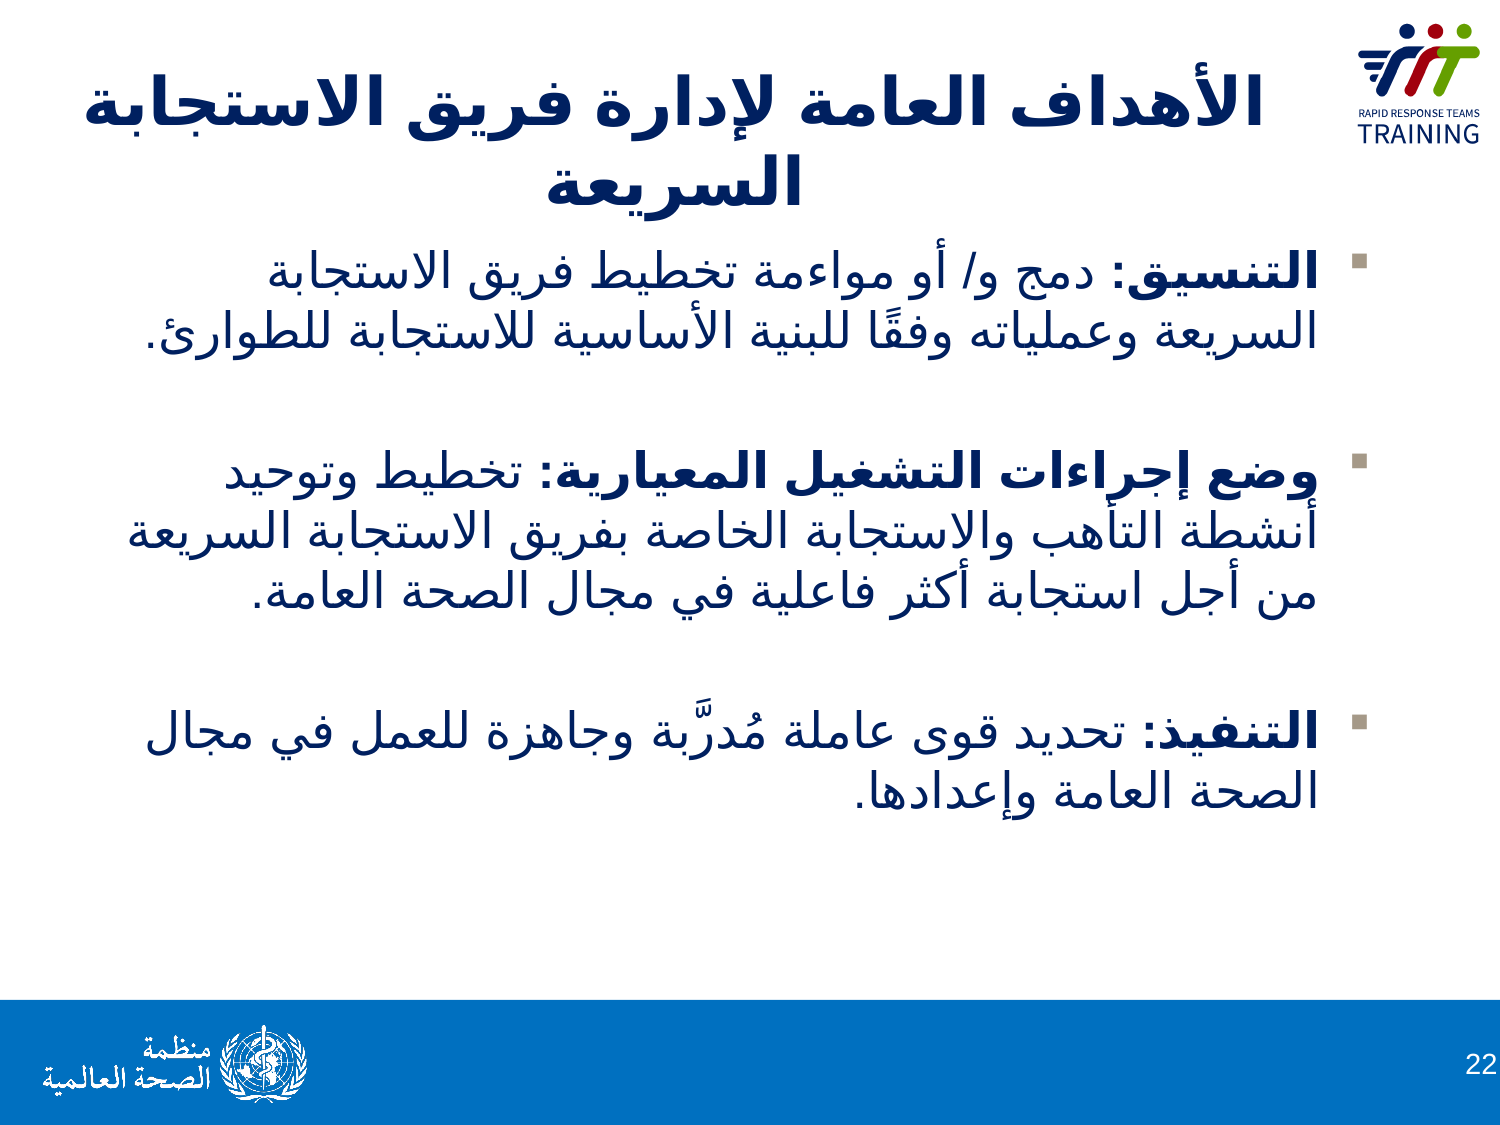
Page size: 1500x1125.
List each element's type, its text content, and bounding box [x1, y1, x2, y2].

picture [1357, 23, 1480, 144]
list التنسيق: دمج و/ أو مواءمة تخطيط فريق الاستجابة السريعة وعملياته وفقًا للبنية الأساسية للاستجابة للطوارئ. وضع إجراءات التشغيل المعيارية: تخطيط وتوحيد أنشطة التأهب والاستجابة الخاصة بفريق الاستجابة السريعة من أجل استجابة أكثر فاعلية في مجال الصحة العامة. التنفيذ: تحديد قوى عاملة مُدرَّبة وجاهزة للعمل في مجال الصحة العامة وإعدادها. [80, 230, 1386, 936]
picture [43, 1025, 307, 1103]
title الأهداف العامة لإدارة فريق الاستجابة السريعة [0, 45, 1350, 233]
